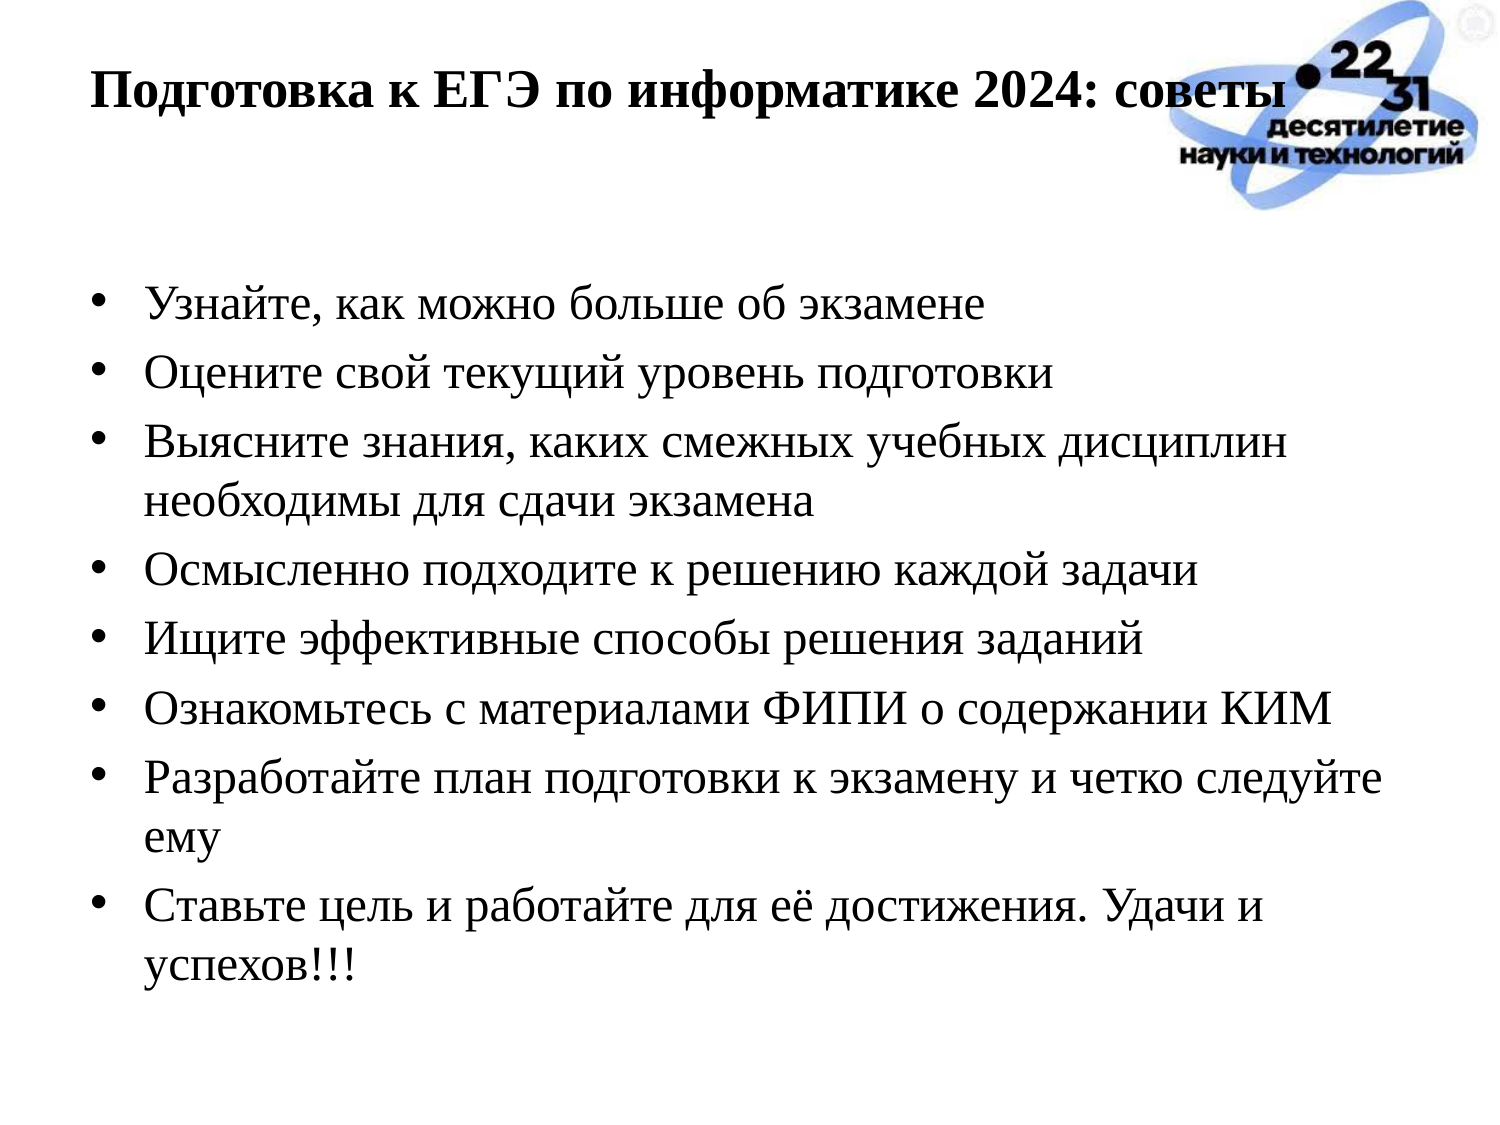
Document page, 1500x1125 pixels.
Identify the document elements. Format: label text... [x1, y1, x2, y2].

title Подготовка к ЕГЭ по информатике 2024: советы [75, 45, 1425, 233]
picture [1148, 0, 1500, 212]
list Узнайте, как можно больше об экзамене Оцените свой текущий уровень подготовки Выясните знания, каких смежных учебных дисциплин необходимы для сдачи экзамена Осмысленно подходите к решению каждой задачи Ищите эффективные способы решения заданий Ознакомьтесь с материалами ФИПИ о содержании КИМ Разработайте план подготовки к экзамену и четко следуйте ему Ставьте цель и работайте для её достижения. Удачи и успехов!!! [75, 262, 1425, 1005]
